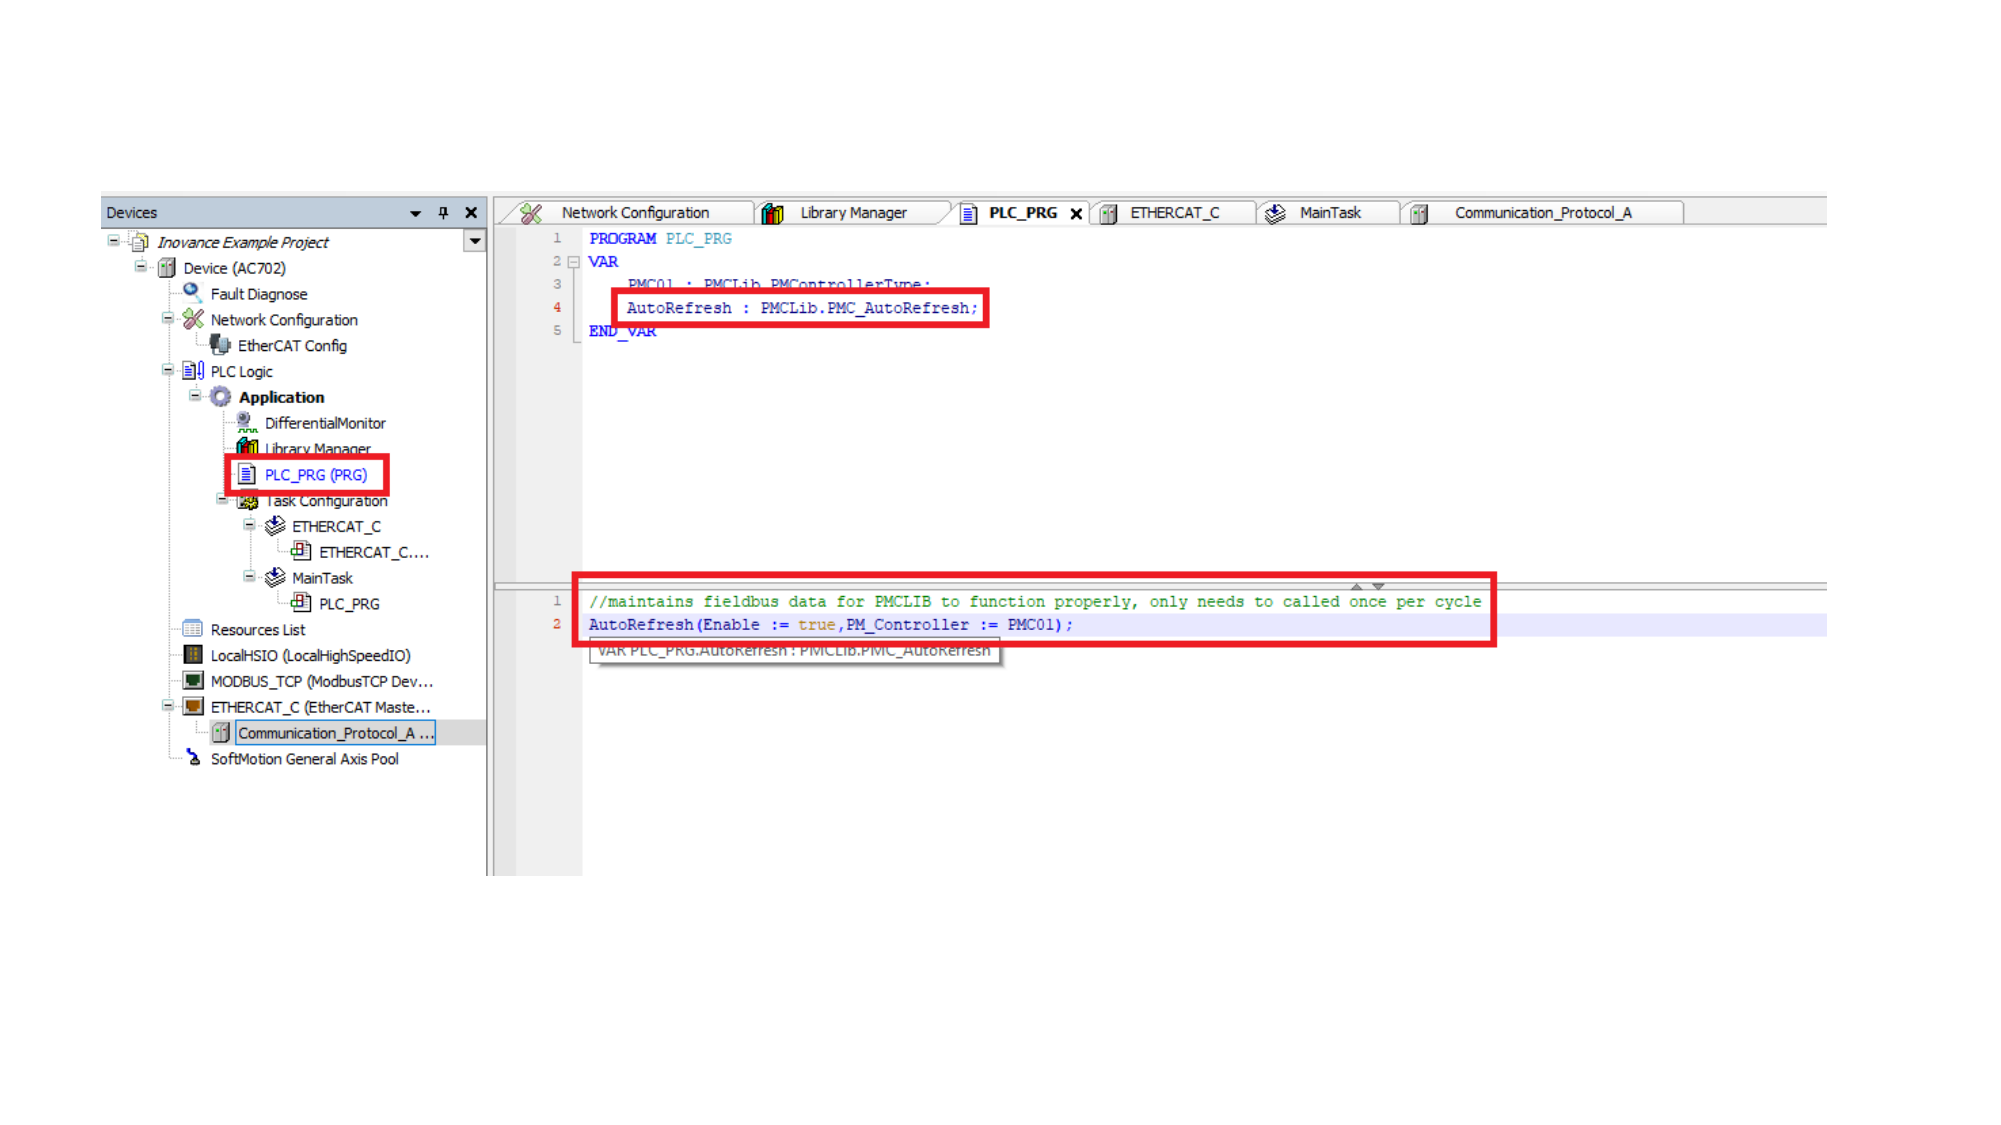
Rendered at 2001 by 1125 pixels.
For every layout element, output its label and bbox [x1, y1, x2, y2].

list [101, 191, 1827, 876]
